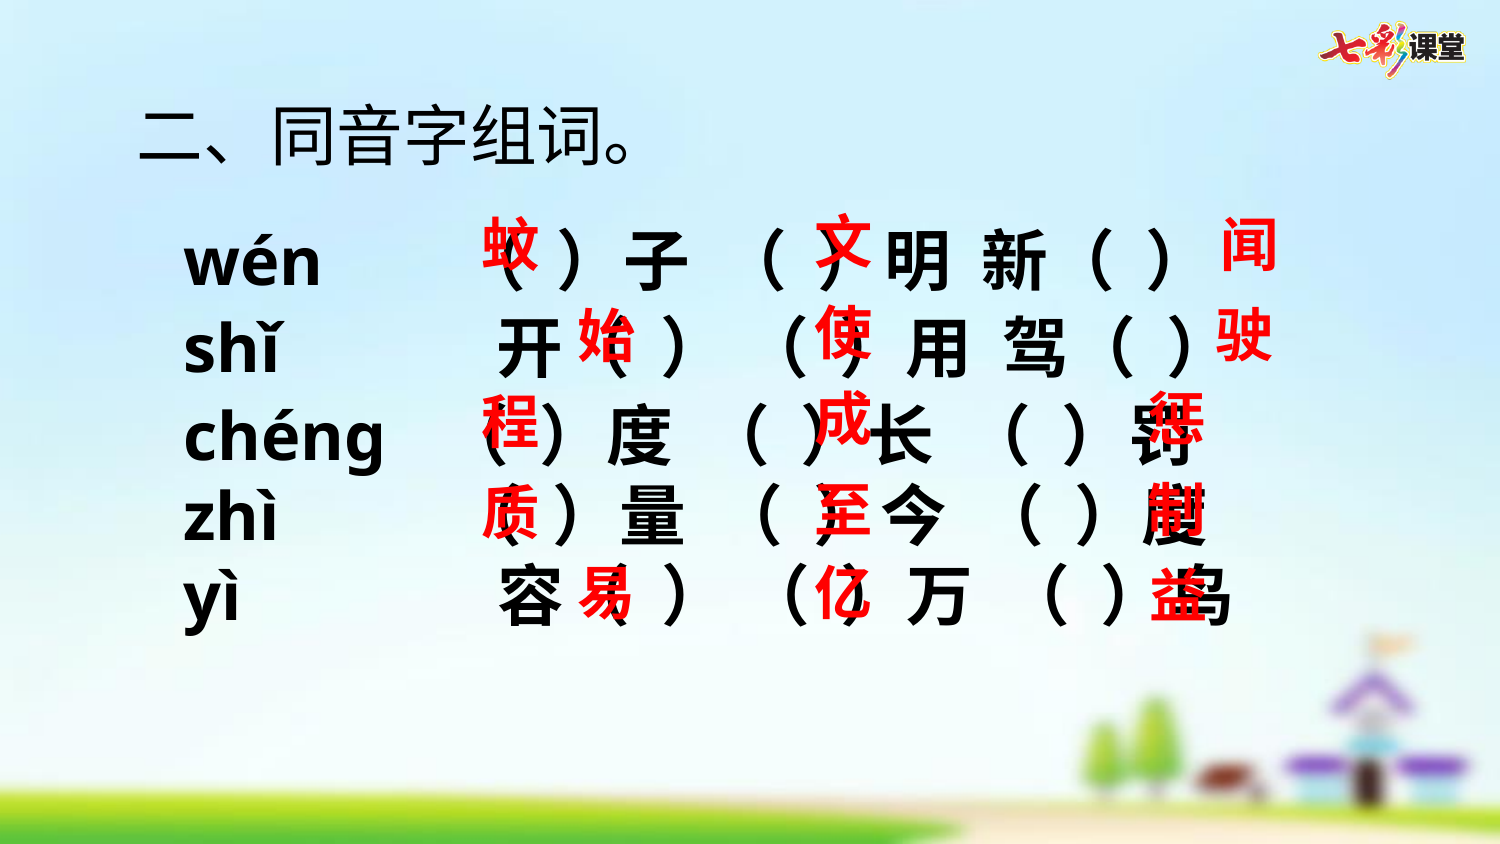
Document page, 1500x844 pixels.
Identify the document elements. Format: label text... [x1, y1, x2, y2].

text_box wén （ ）子 （ ）明 新（ ） shǐ 开（ ） （ ）用 驾（ ） chénɡ （ ）度 （ ）长 （ ）罚 zhì （ ）量 （ ）今 （ ）度 yì 容（ ） （ ）万 （ ）鸟 [168, 203, 1424, 642]
text_box 质 [466, 469, 559, 554]
text_box 程 [466, 377, 559, 463]
text_box 至 [799, 466, 892, 548]
text_box 益 [1134, 551, 1228, 637]
text_box 成 [799, 374, 892, 460]
text_box 二、同音字组词。 [121, 86, 632, 182]
text_box 制 [1133, 466, 1226, 551]
text_box 蚊 [466, 200, 561, 286]
picture [0, 0, 1500, 844]
text_box 文 [799, 197, 892, 283]
text_box 使 [799, 288, 892, 374]
text_box 始 [563, 291, 656, 377]
text_box 易 [563, 548, 656, 634]
text_box 闻 [1205, 200, 1298, 286]
text_box 惩 [1133, 374, 1226, 460]
text_box 驶 [1200, 290, 1294, 376]
text_box 亿 [799, 548, 892, 634]
